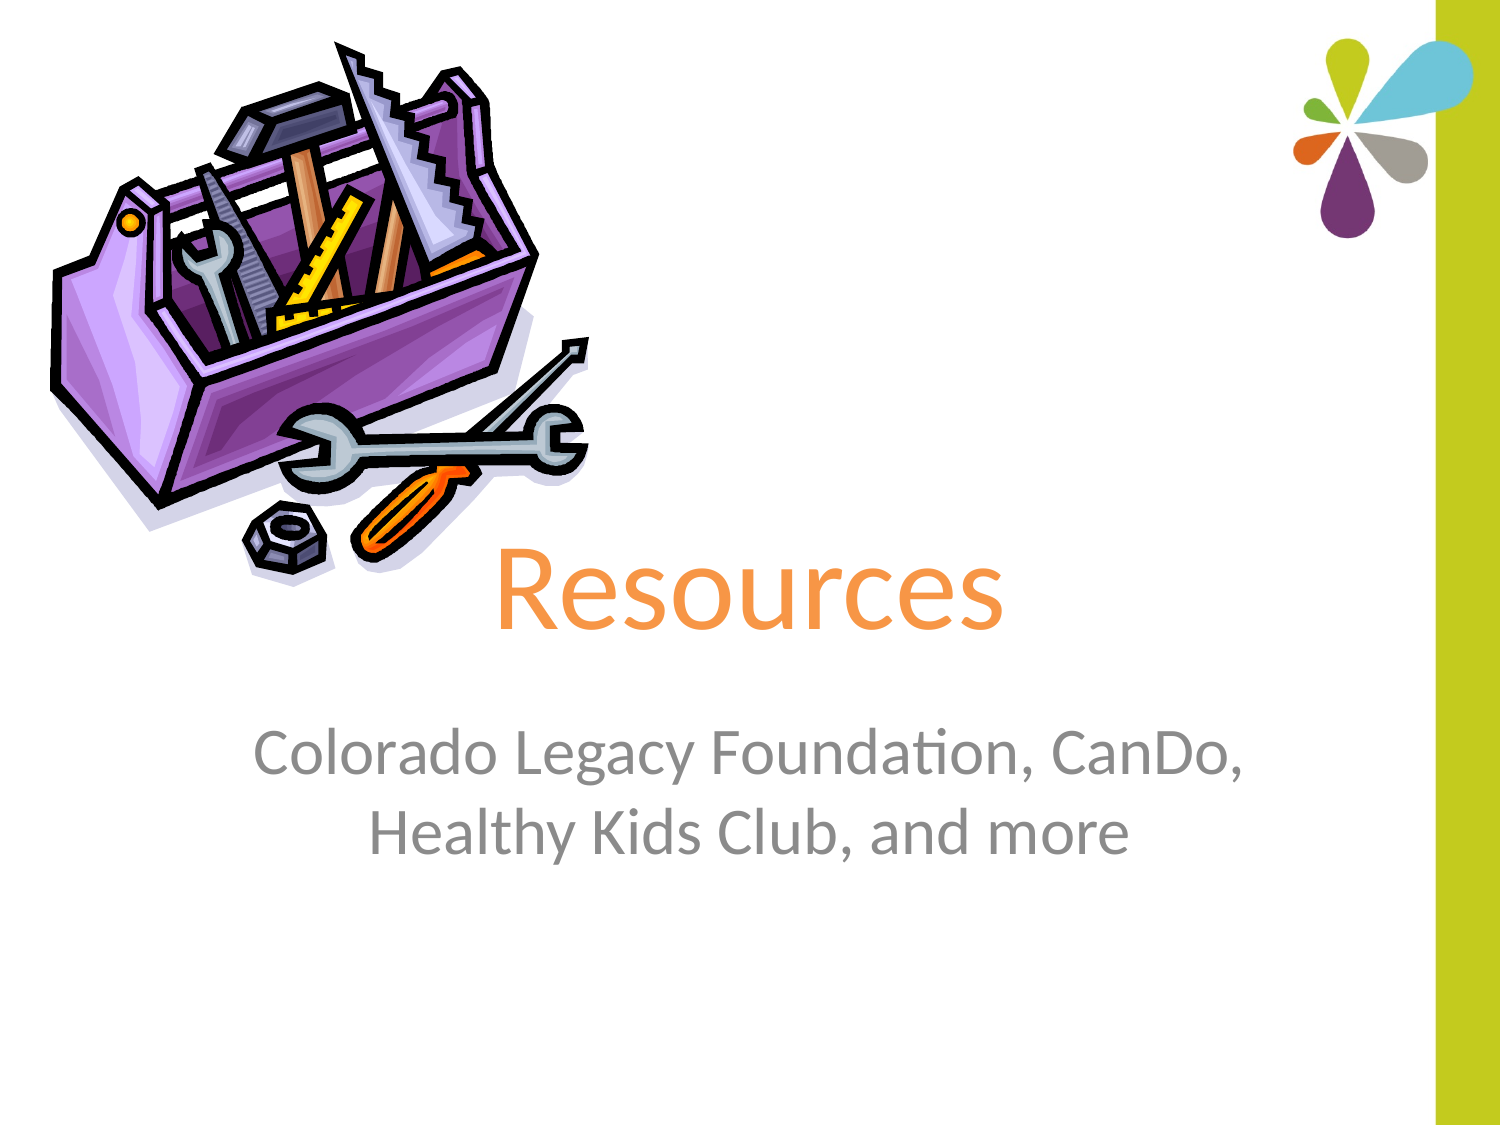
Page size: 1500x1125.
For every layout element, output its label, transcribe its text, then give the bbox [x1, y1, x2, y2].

subtitle Colorado Legacy Foundation, CanDo, Healthy Kids Club, and more [225, 699, 1275, 988]
picture [49, 37, 601, 599]
title Resources [112, 458, 1388, 700]
picture [1293, 0, 1500, 1125]
